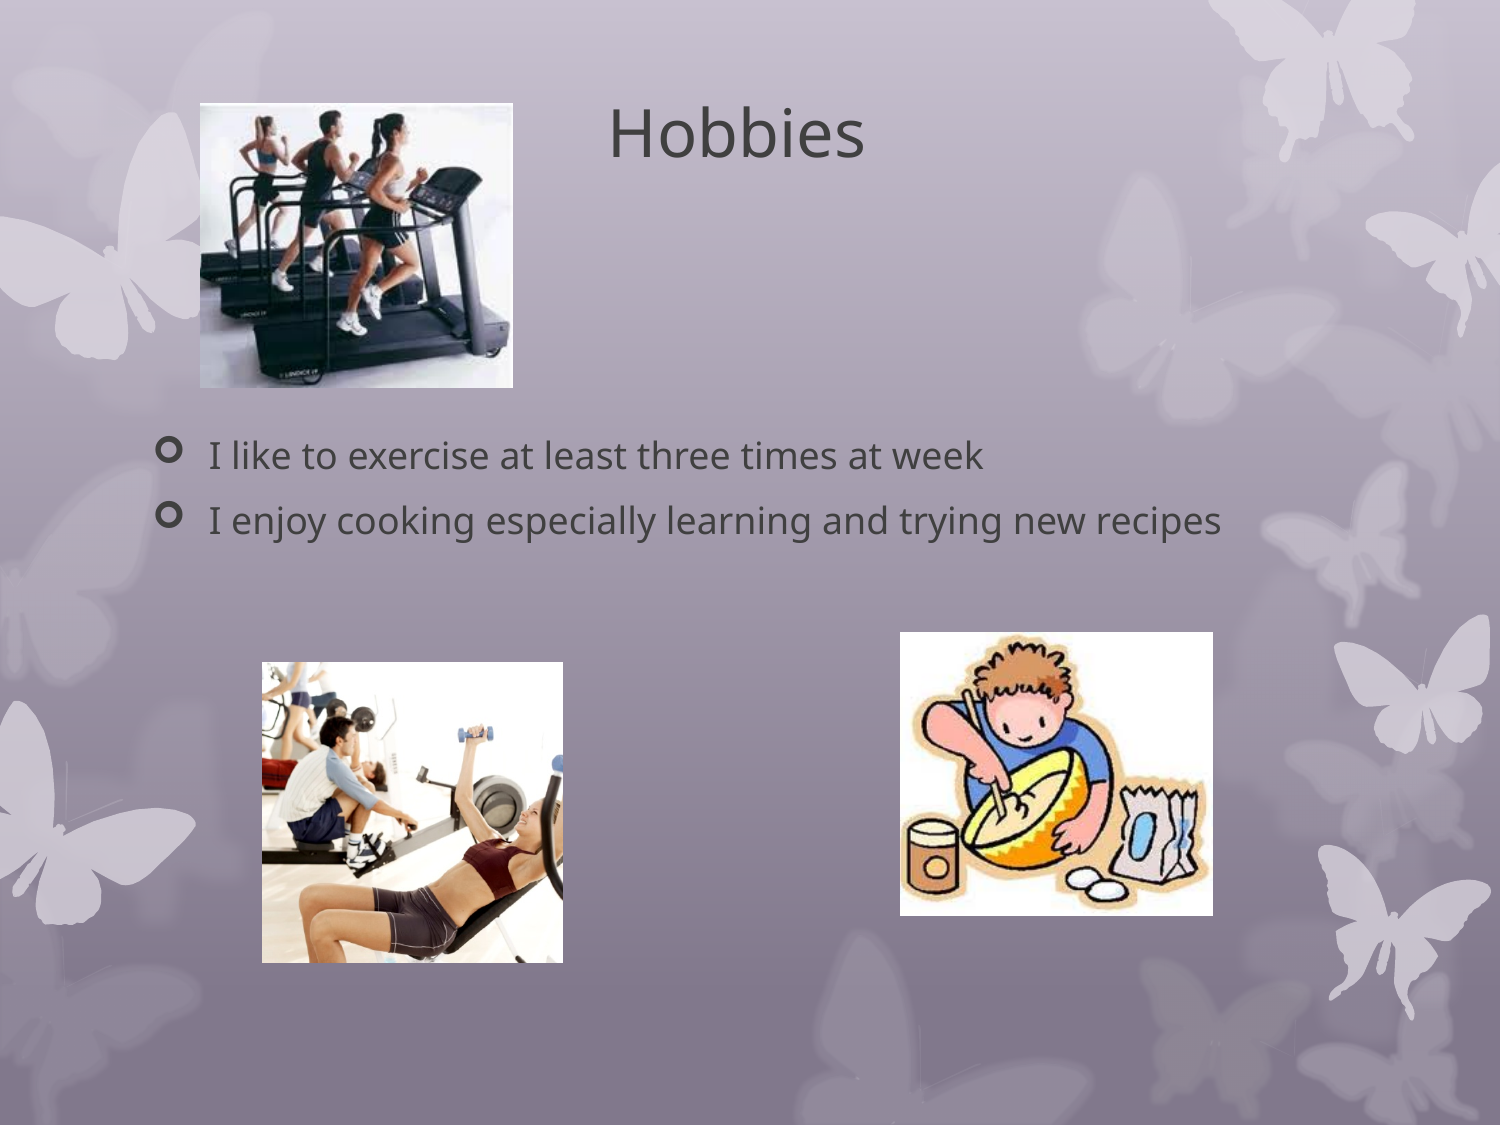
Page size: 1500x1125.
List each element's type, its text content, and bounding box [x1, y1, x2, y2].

list I like to exercise at least three times at week I enjoy cooking especially learning and trying new recipes [137, 187, 1307, 853]
title Hobbies [62, 37, 1413, 225]
picture [899, 632, 1213, 917]
picture [261, 661, 563, 963]
picture [199, 102, 513, 388]
